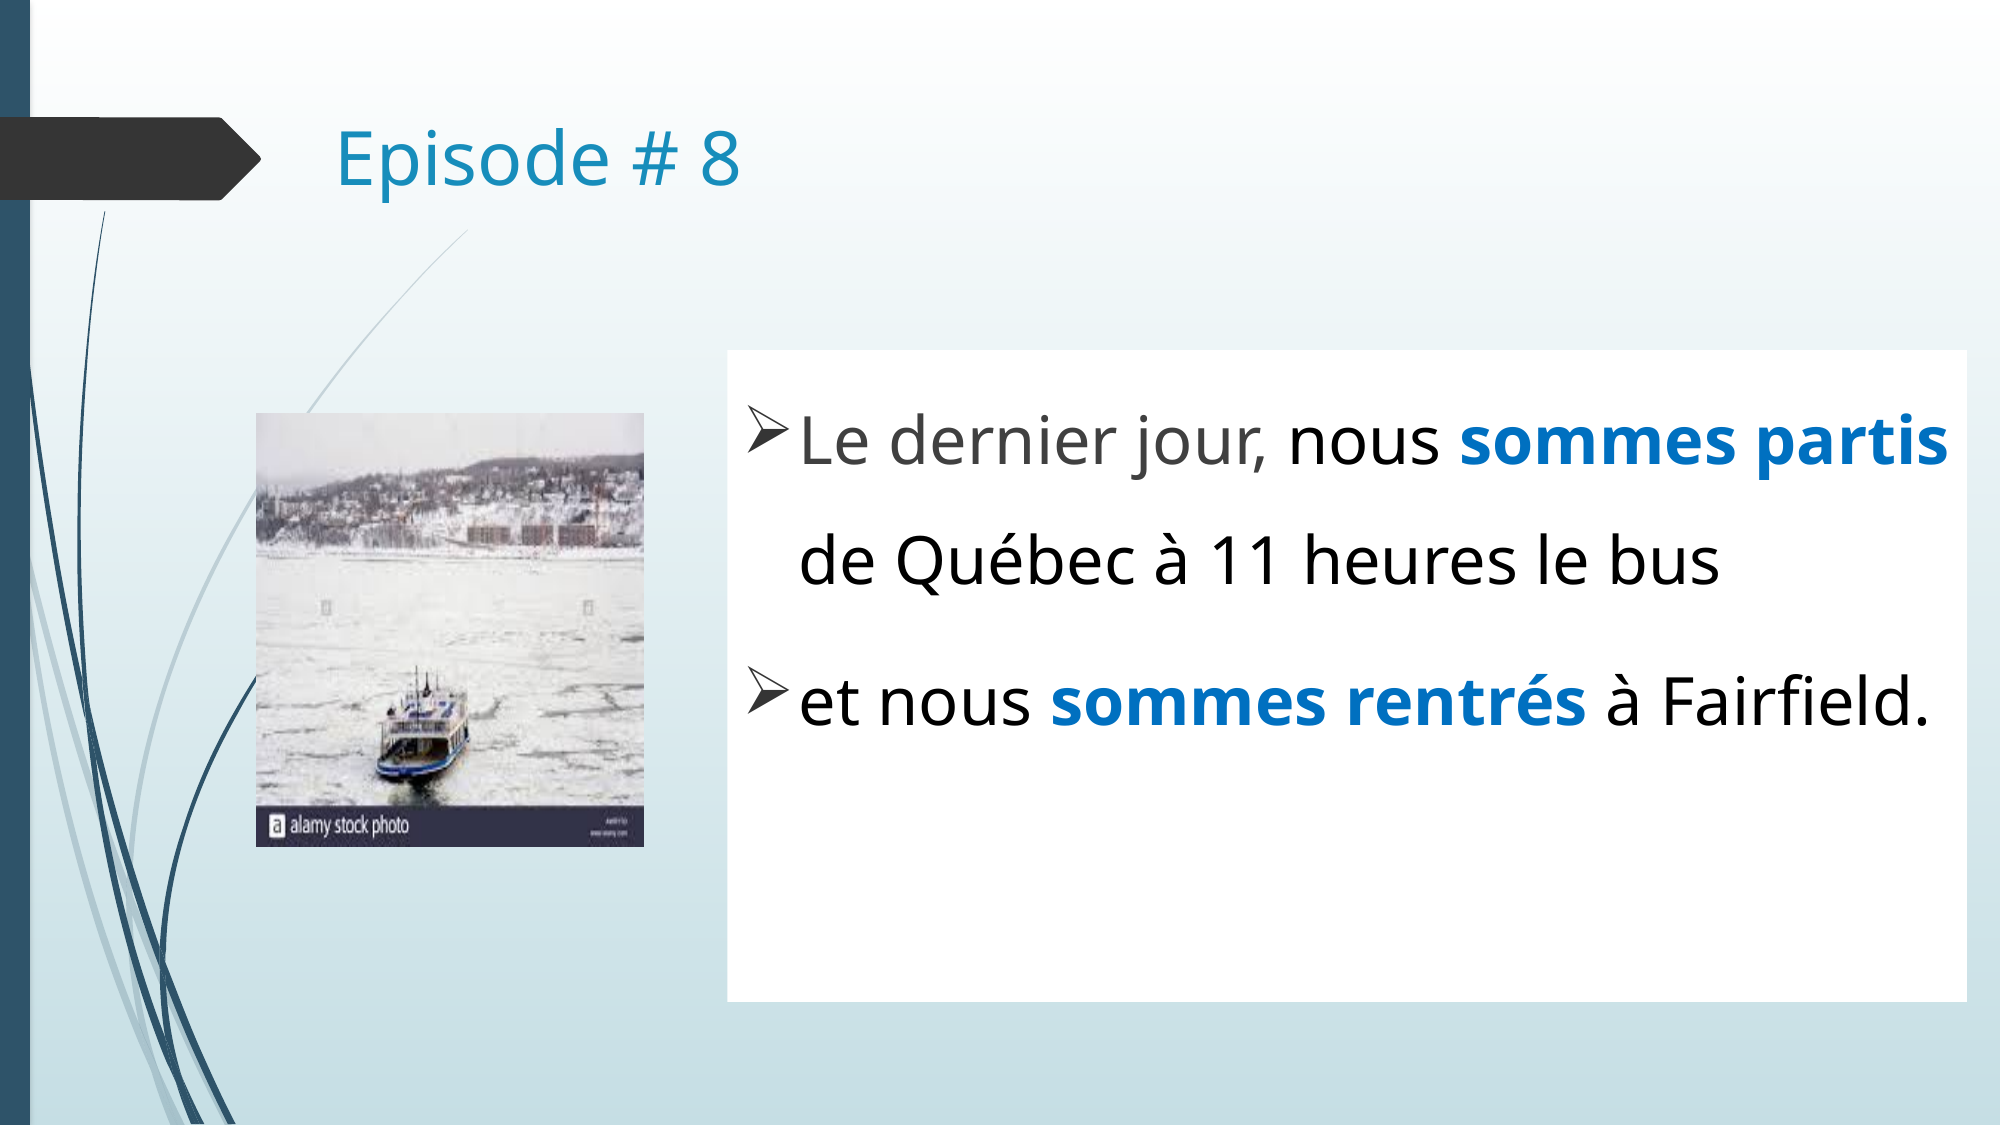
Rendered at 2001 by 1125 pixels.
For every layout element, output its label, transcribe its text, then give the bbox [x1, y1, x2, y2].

picture [256, 413, 644, 847]
list Le dernier jour, nous sommes partis de Québec à 11 heures le bus et nous sommes rentrés à Fairfield. [727, 350, 1967, 1002]
title Episode # 8 [319, 102, 1888, 313]
